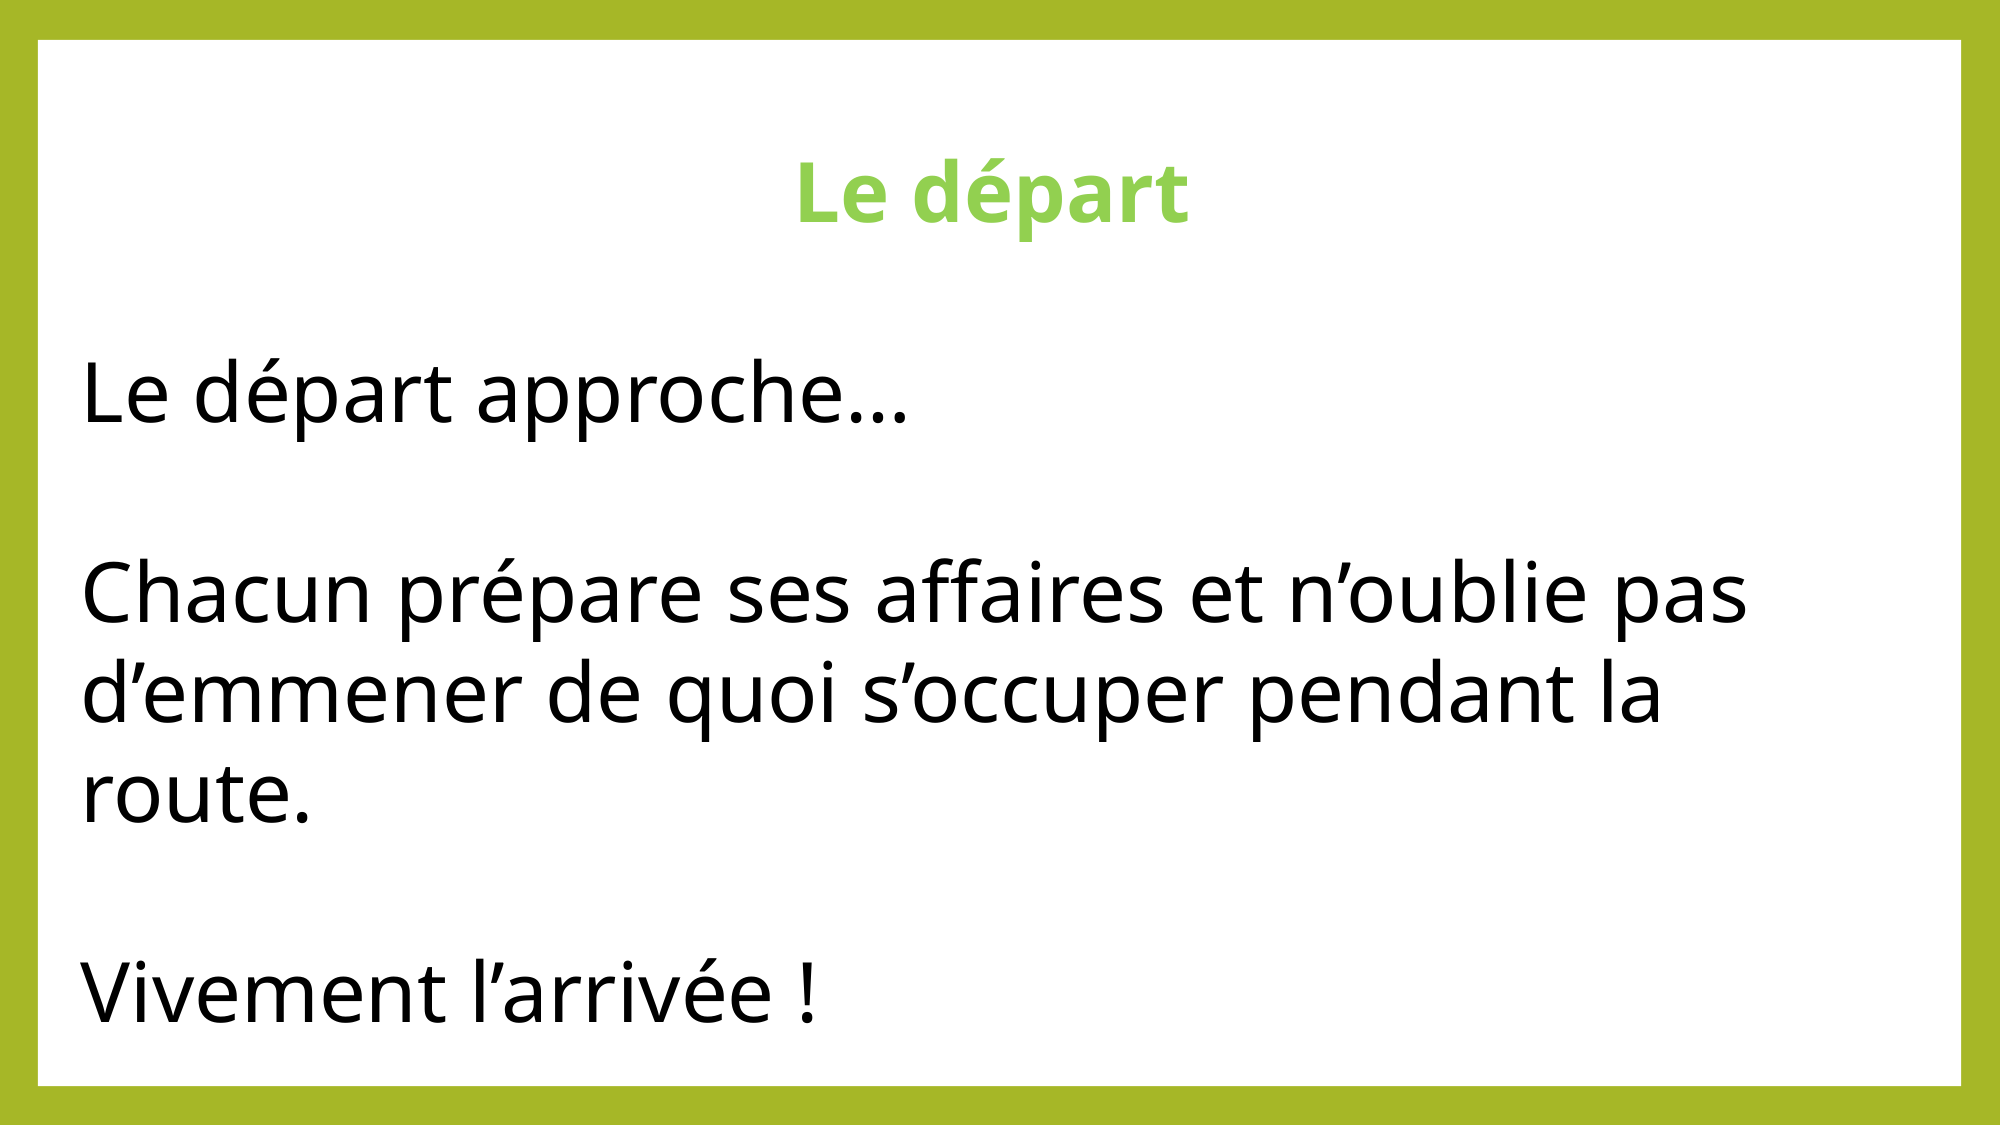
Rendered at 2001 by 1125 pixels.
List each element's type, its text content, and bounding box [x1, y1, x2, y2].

text_box Le départ Le départ approche… Chacun prépare ses affaires et n’oublie pas d’emmener de quoi s’occuper pendant la route. Vivement l’arrivée ! [65, 131, 1919, 1047]
